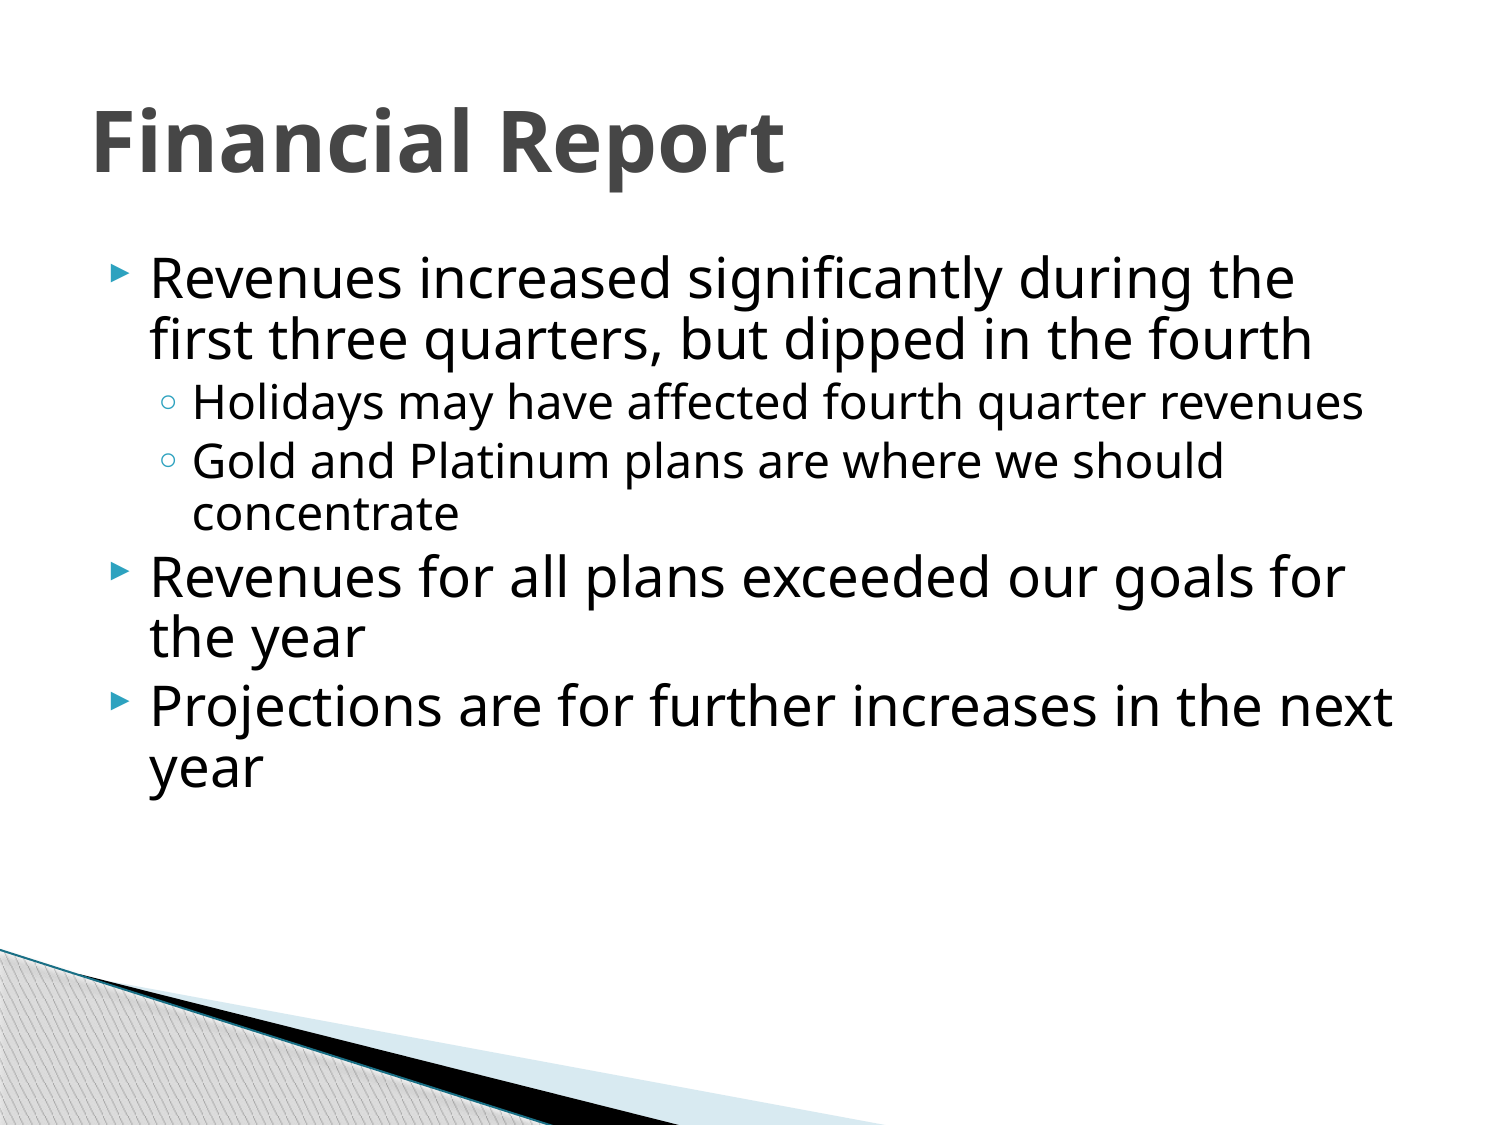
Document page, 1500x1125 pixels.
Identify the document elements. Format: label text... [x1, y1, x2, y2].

list Revenues increased significantly during the first three quarters, but dipped in the fourth Holidays may have affected fourth quarter revenues Gold and Platinum plans are where we should concentrate Revenues for all plans exceeded our goals for the year Projections are for further increases in the next year [75, 243, 1425, 986]
title Financial Report [75, 45, 1425, 233]
